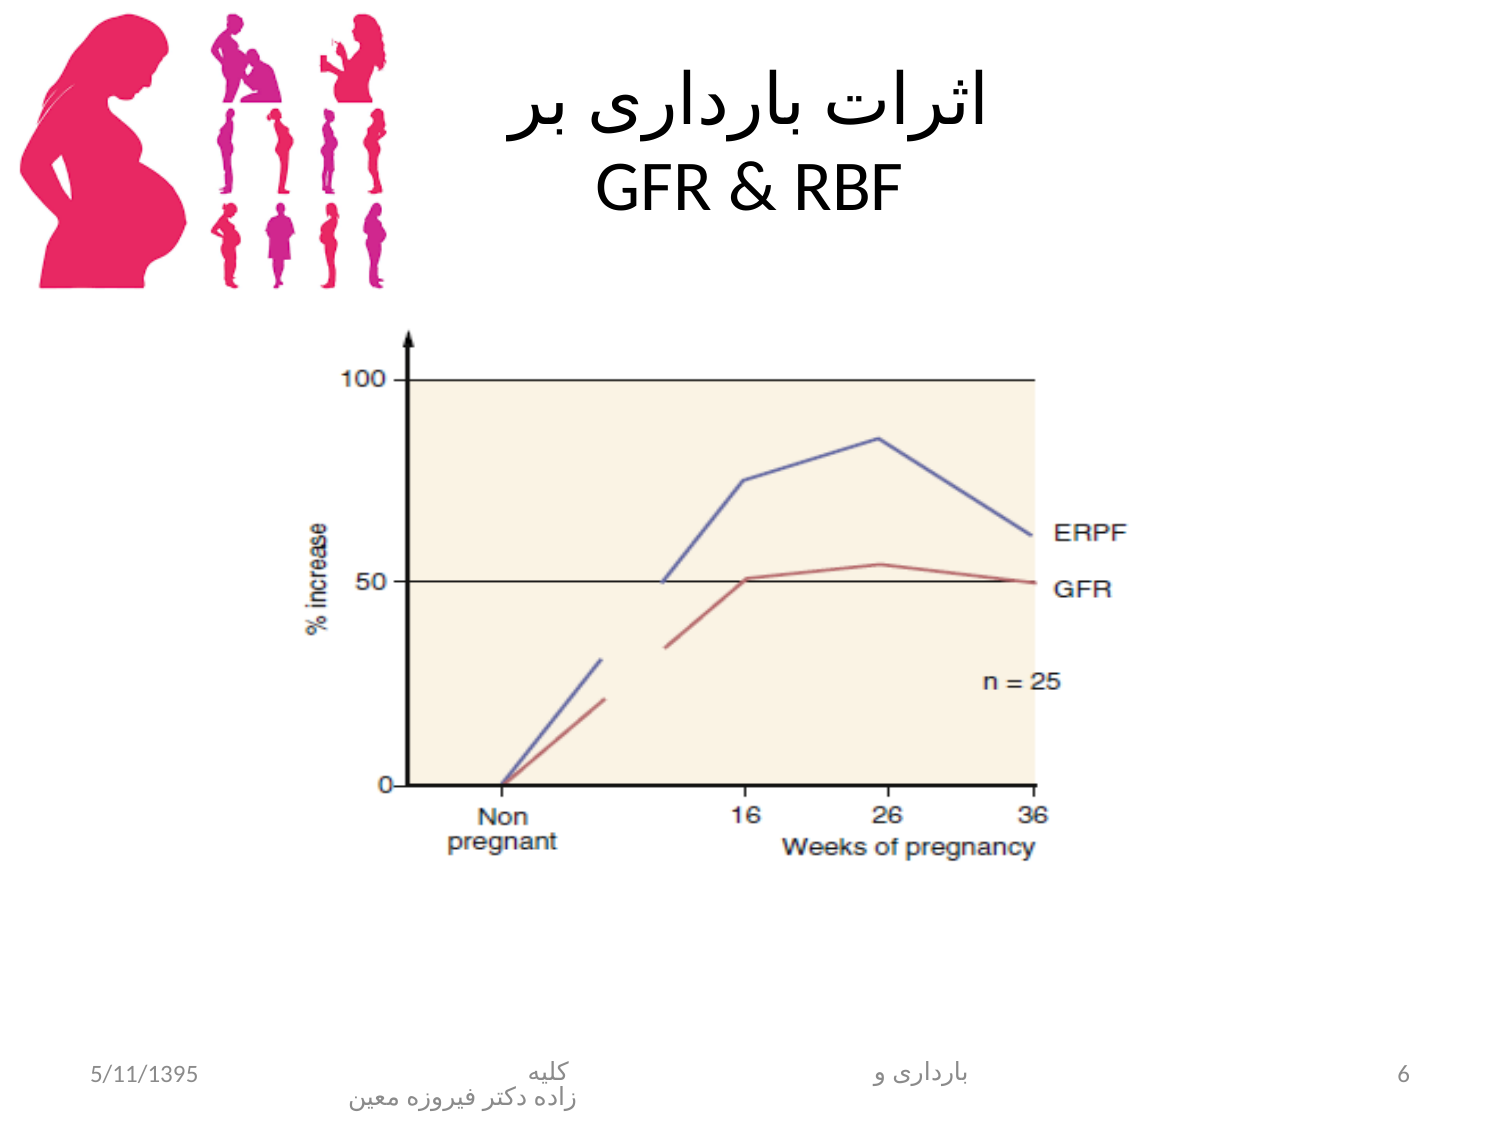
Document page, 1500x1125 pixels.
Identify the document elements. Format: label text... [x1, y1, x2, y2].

footer بارداری و کلیه دکتر فیروزه معین زاده [512, 1042, 988, 1103]
slide_number 6 [1074, 1042, 1425, 1103]
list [249, 312, 1188, 864]
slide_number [75, 1042, 425, 1103]
title اثرات بارداری بر GFR & RBF [410, 45, 1425, 233]
picture [0, 0, 407, 304]
